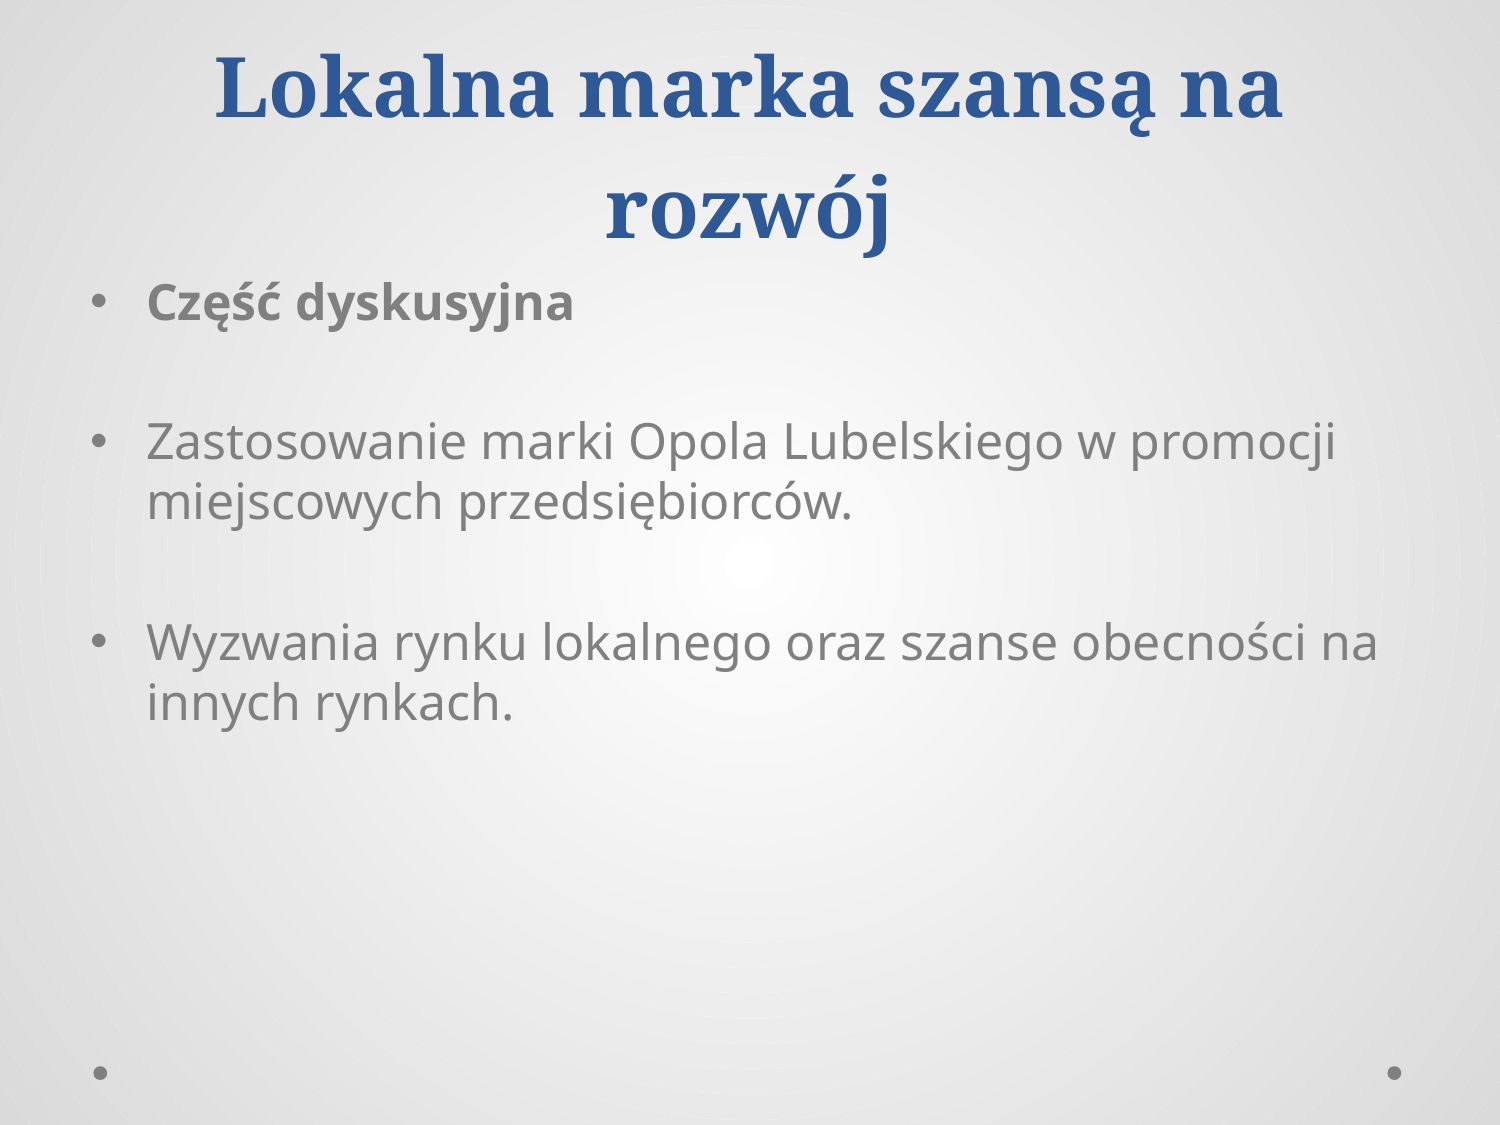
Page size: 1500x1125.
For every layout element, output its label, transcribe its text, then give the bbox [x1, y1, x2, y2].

list Część dyskusyjna Zastosowanie marki Opola Lubelskiego w promocji miejscowych przedsiębiorców. Wyzwania rynku lokalnego oraz szanse obecności na innych rynkach. [75, 262, 1425, 1005]
title Lokalna marka szansą na rozwój [75, 0, 1425, 262]
